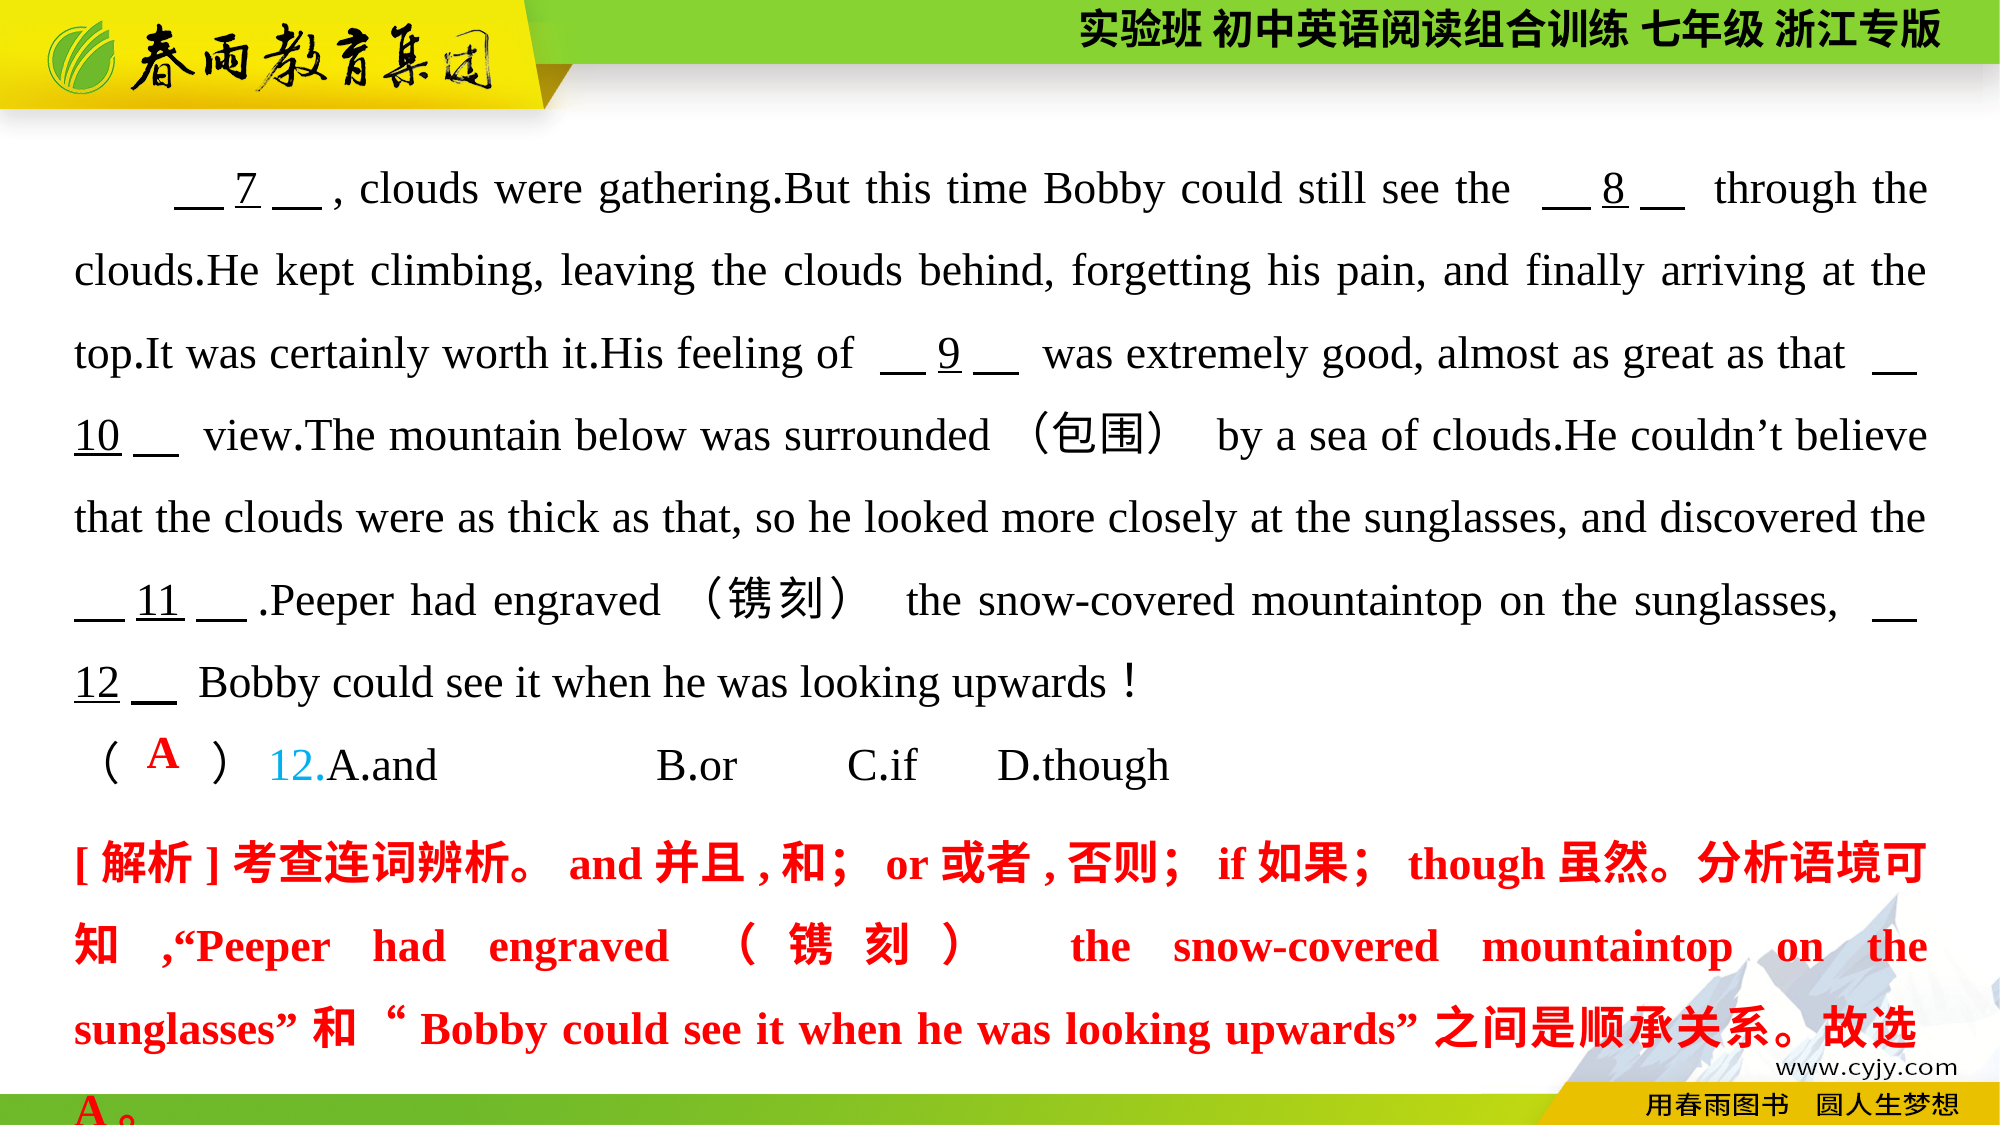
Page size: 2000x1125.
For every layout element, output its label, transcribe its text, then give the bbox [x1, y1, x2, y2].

text_box A [131, 714, 195, 785]
picture [0, 0, 2000, 1125]
text_box [解析]考查连词辨析。and并且,和；or或者,否则；if如果；though虽然。分析语境可知,“Peeper had engraved（镌刻） the snow-covered mountaintop on the sunglasses”和“Bobby could see it when he was looking upwards”之间是顺承关系。故选A。 [59, 798, 1944, 1125]
list 7 , clouds were gathering.But this time Bobby could still see the 8 through the clouds.He kept climbing, leaving the clouds behind, forgetting his pain, and finally arriving at the top.It was certainly worth it.His feeling of 9 was extremely good, almost as great as that 10 view.The mountain below was surrounded（包围） by a sea of clouds.He couldn’t believe that the clouds were as thick as that, so he looked more closely at the sunglasses, and discovered the 11 .Peeper had engraved（镌刻） the snow-covered mountaintop on the sunglasses, 12 Bobby could see it when he was looking upwards！ （ ）12.A.and B.or C.if D.though [59, 122, 1944, 798]
